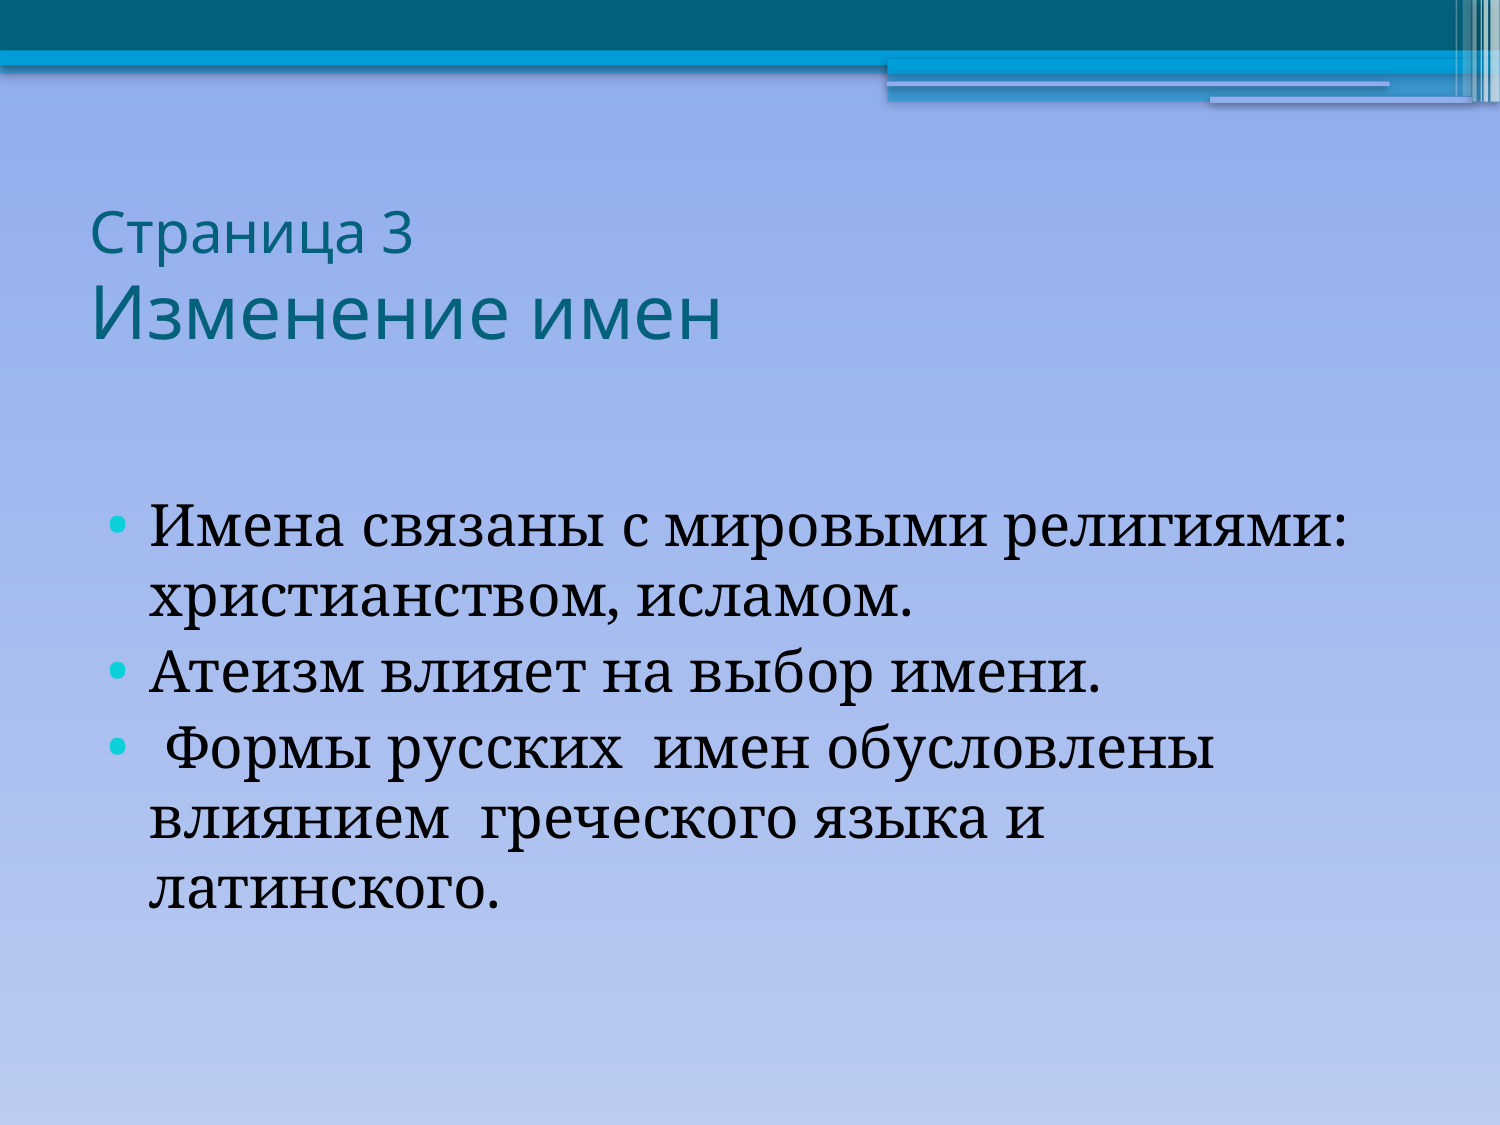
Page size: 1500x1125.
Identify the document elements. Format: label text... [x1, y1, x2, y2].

title Страница 3 Изменение имен [75, 187, 1425, 363]
list Имена связаны с мировыми религиями: христианством, исламом. Атеизм влияет на выбор имени. Формы русских имен обусловлены влиянием греческого языка и латинского. [75, 480, 1425, 1079]
